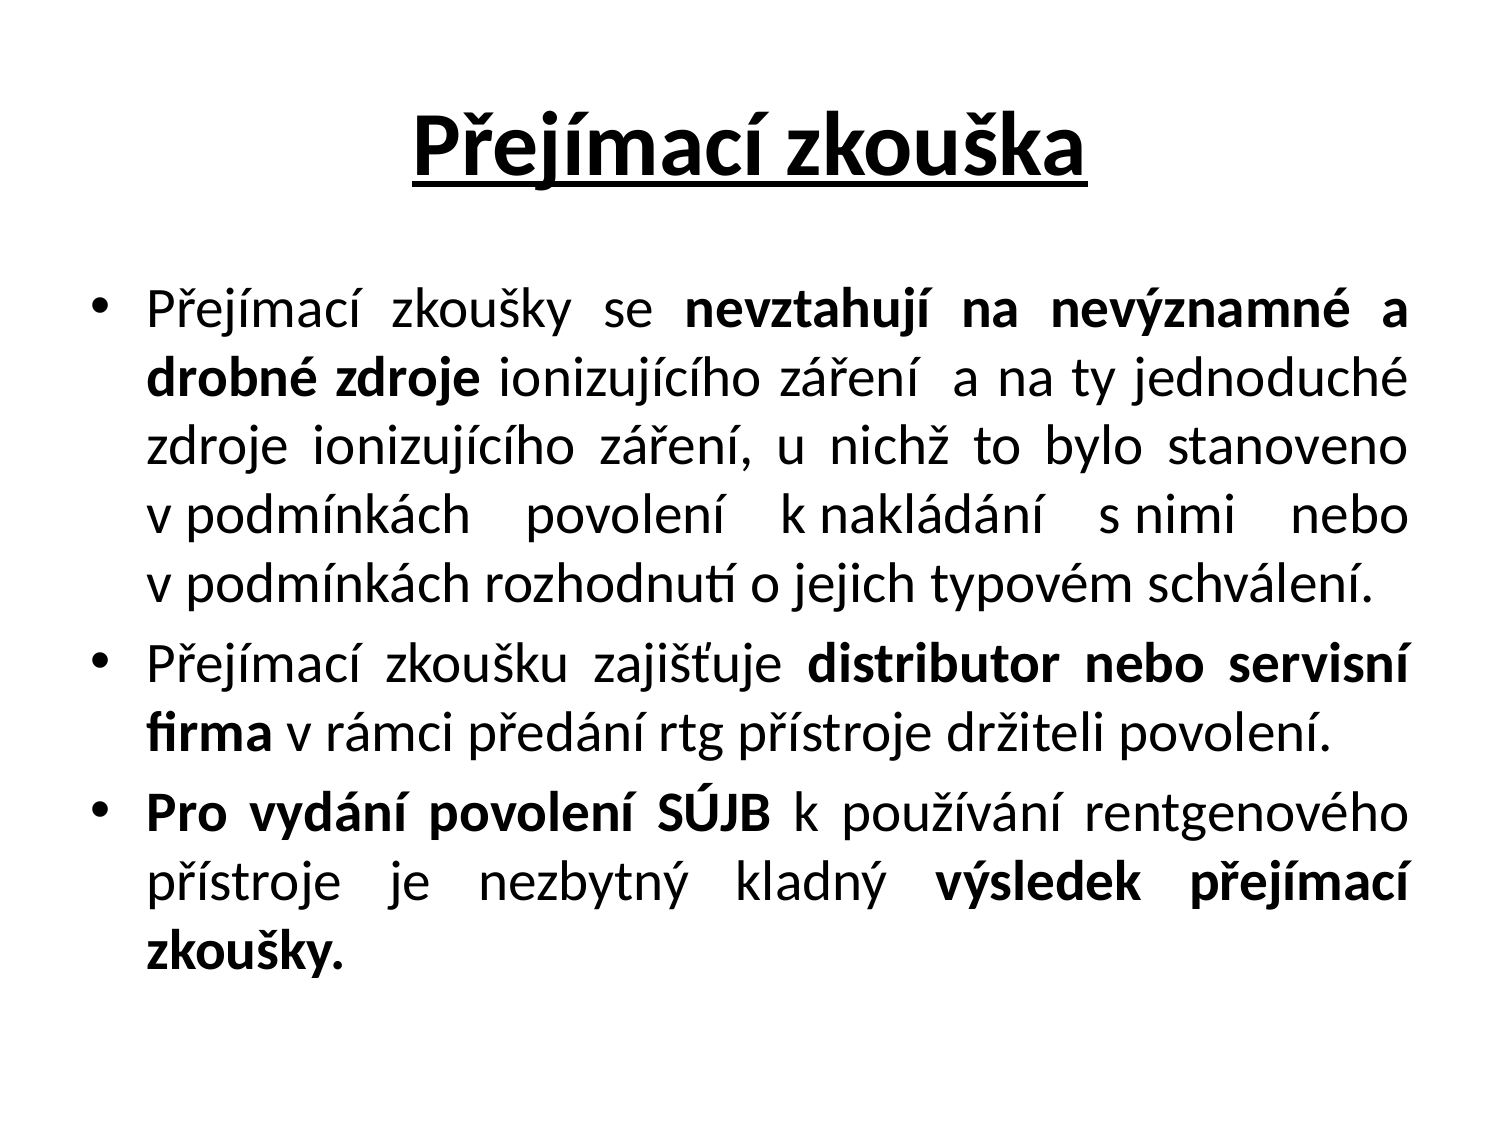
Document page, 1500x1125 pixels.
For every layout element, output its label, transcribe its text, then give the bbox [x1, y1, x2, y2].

list Přejímací zkoušky se nevztahují na nevýznamné a drobné zdroje ionizujícího záření a na ty jednoduché zdroje ionizujícího záření, u nichž to bylo stanoveno v podmínkách povolení k nakládání s nimi nebo v podmínkách rozhodnutí o jejich typovém schválení. Přejímací zkoušku zajišťuje distributor nebo servisní firma v rámci předání rtg přístroje držiteli povolení. Pro vydání povolení SÚJB k používání rentgenového přístroje je nezbytný kladný výsledek přejímací zkoušky. [75, 262, 1425, 1005]
title Přejímací zkouška [75, 45, 1425, 233]
